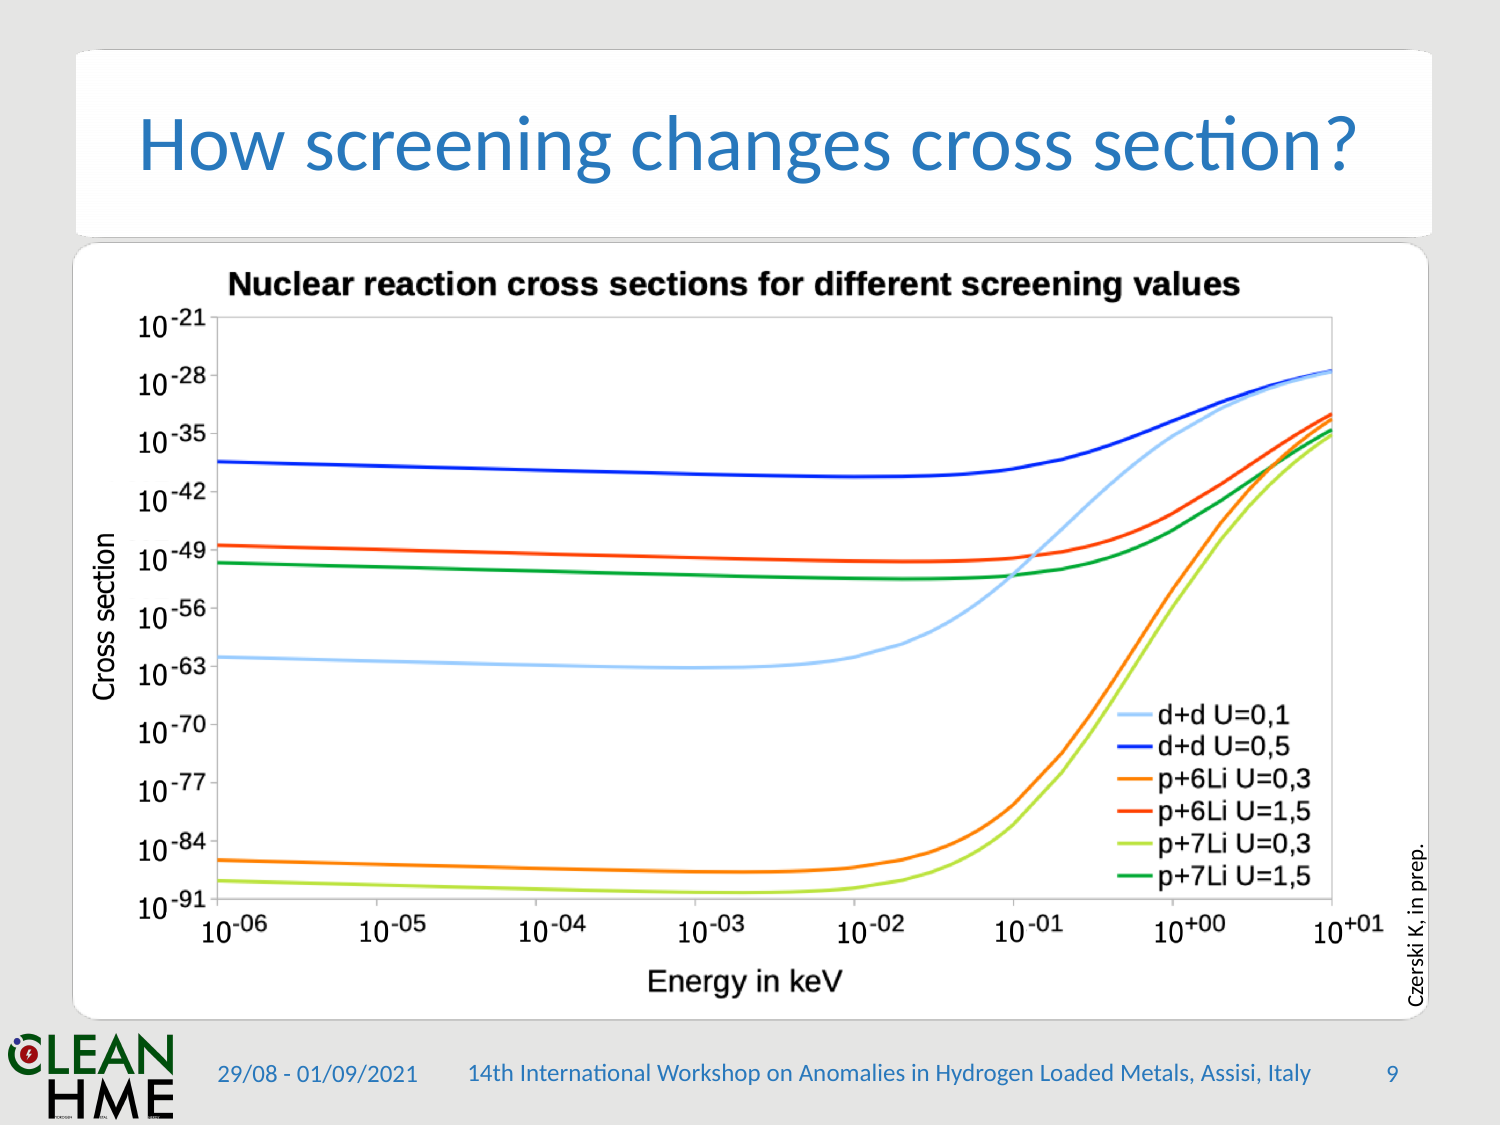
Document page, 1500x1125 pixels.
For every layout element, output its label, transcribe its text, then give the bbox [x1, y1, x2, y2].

text_box 14th International Workshop on Anomalies in Hydrogen Loaded Metals, Assisi, Italy [460, 1050, 1326, 1093]
picture [74, 49, 1435, 238]
picture [8, 1033, 174, 1120]
text_box 29/08 - 01/09/2021 [211, 1051, 426, 1094]
text_box Czerski K, in prep. [1431, 835, 1435, 1016]
picture [71, 241, 1431, 1022]
slide_number 9 [1376, 1051, 1408, 1094]
